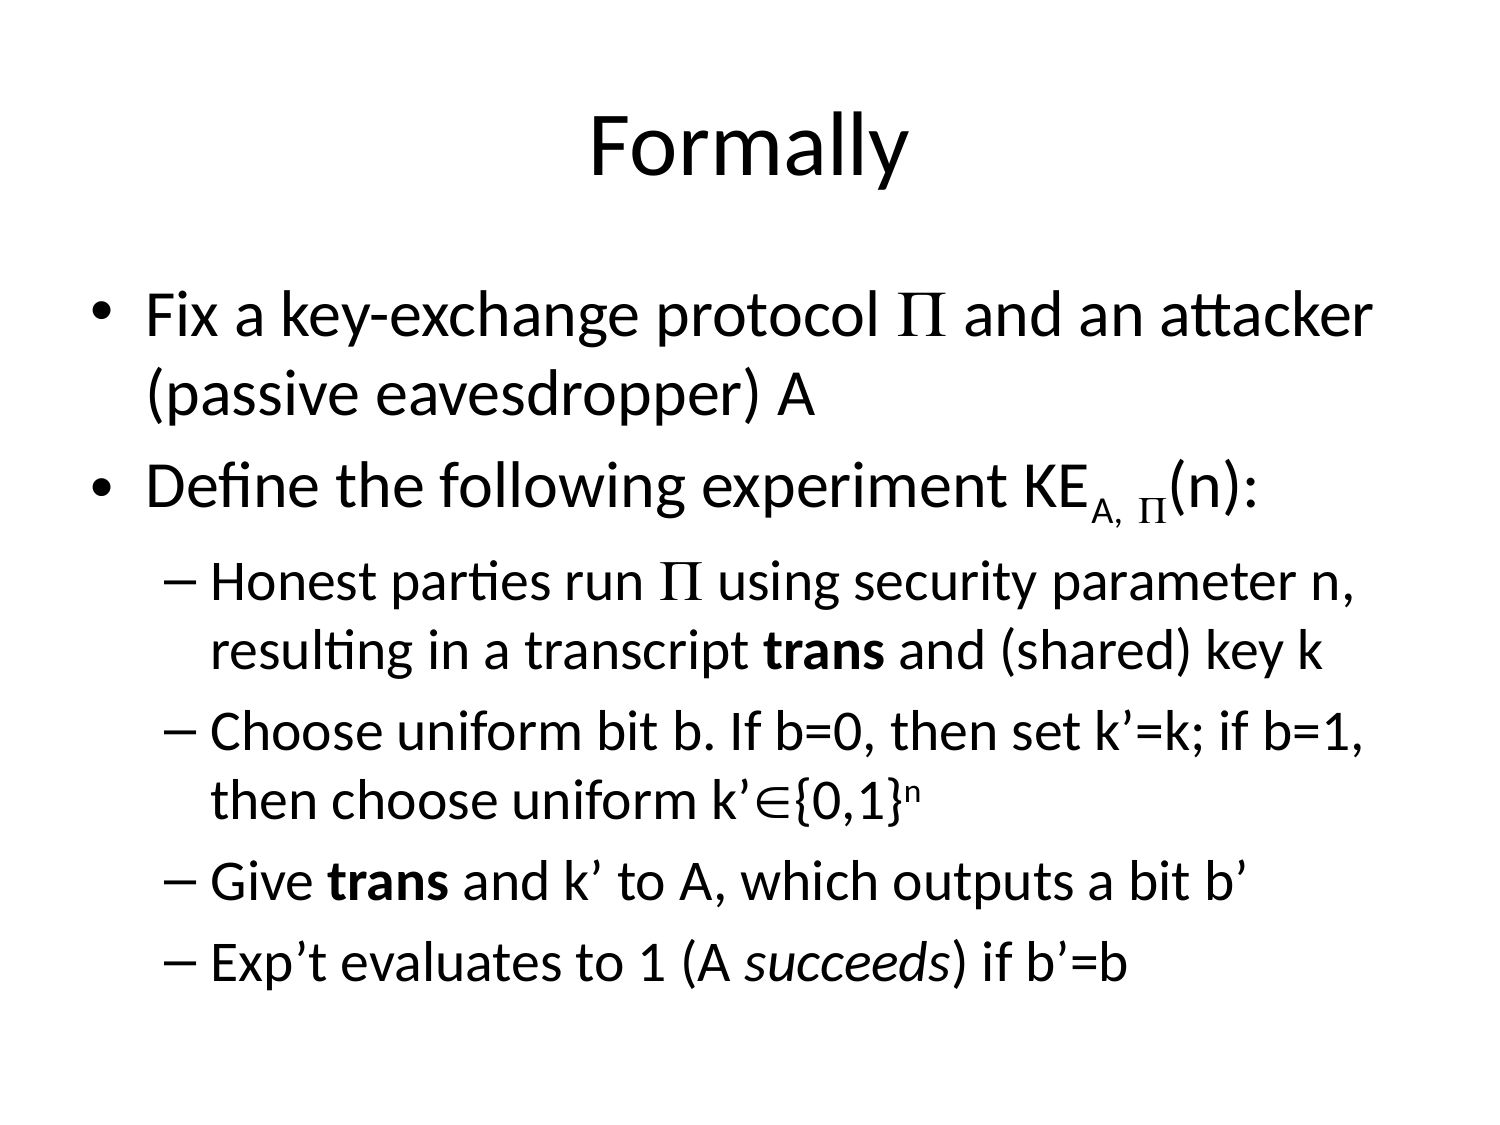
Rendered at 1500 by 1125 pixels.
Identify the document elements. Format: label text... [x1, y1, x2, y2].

list Fix a key-exchange protocol  and an attacker (passive eavesdropper) A Define the following experiment KEA, (n): Honest parties run  using security parameter n, resulting in a transcript trans and (shared) key k Choose uniform bit b. If b=0, then set k’=k; if b=1, then choose uniform k’{0,1}n Give trans and k’ to A, which outputs a bit b’ Exp’t evaluates to 1 (A succeeds) if b’=b [75, 262, 1425, 1005]
title Formally [75, 45, 1425, 233]
